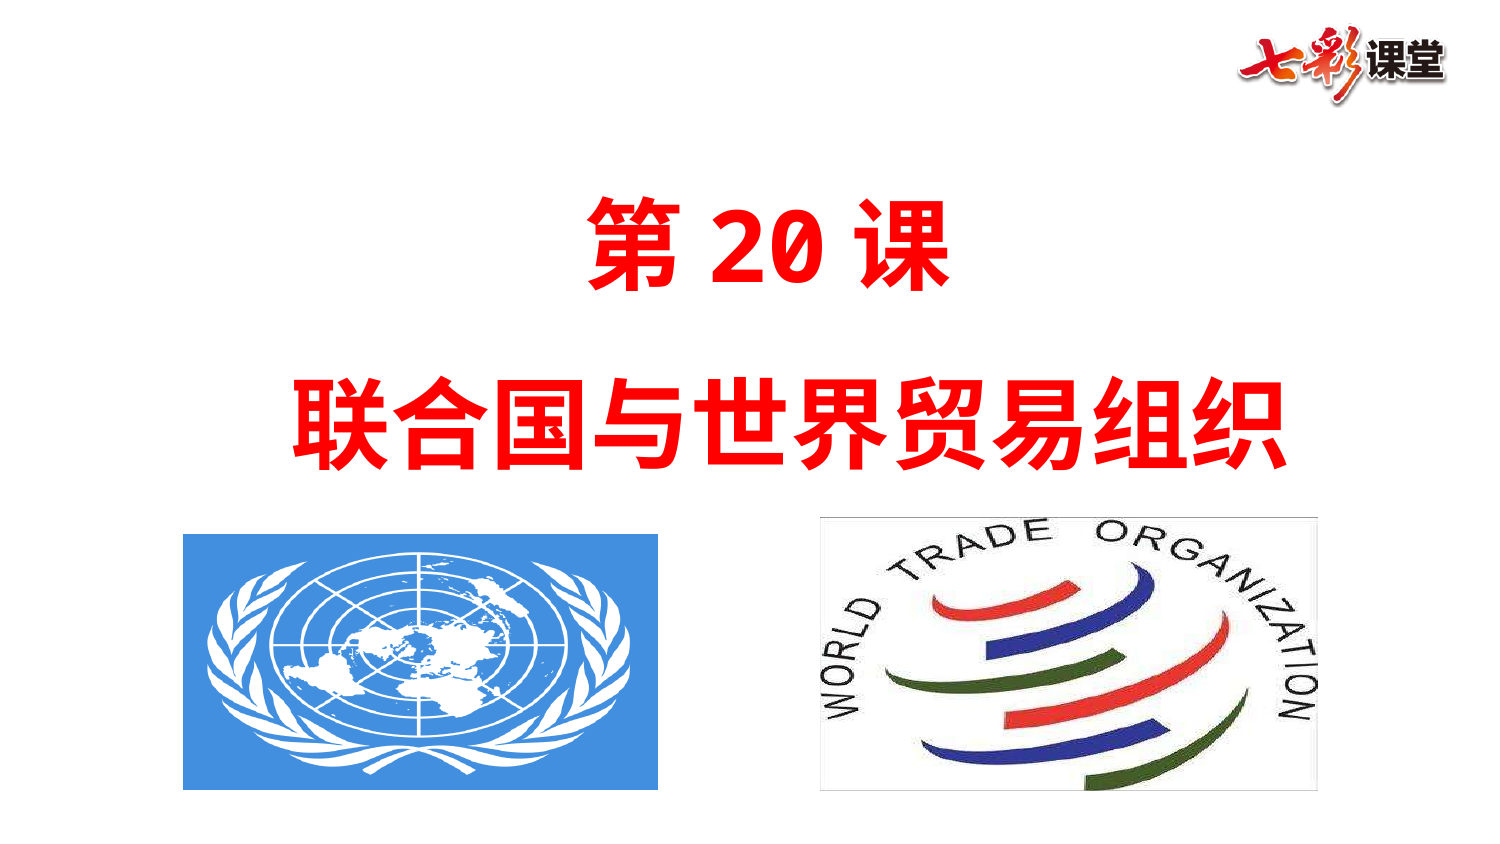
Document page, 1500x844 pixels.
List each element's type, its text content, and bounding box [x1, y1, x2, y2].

text_box 第20课 联合国与世界贸易组织 [183, 114, 1398, 490]
picture [820, 516, 1319, 791]
picture [182, 534, 658, 791]
picture [1234, 20, 1451, 108]
